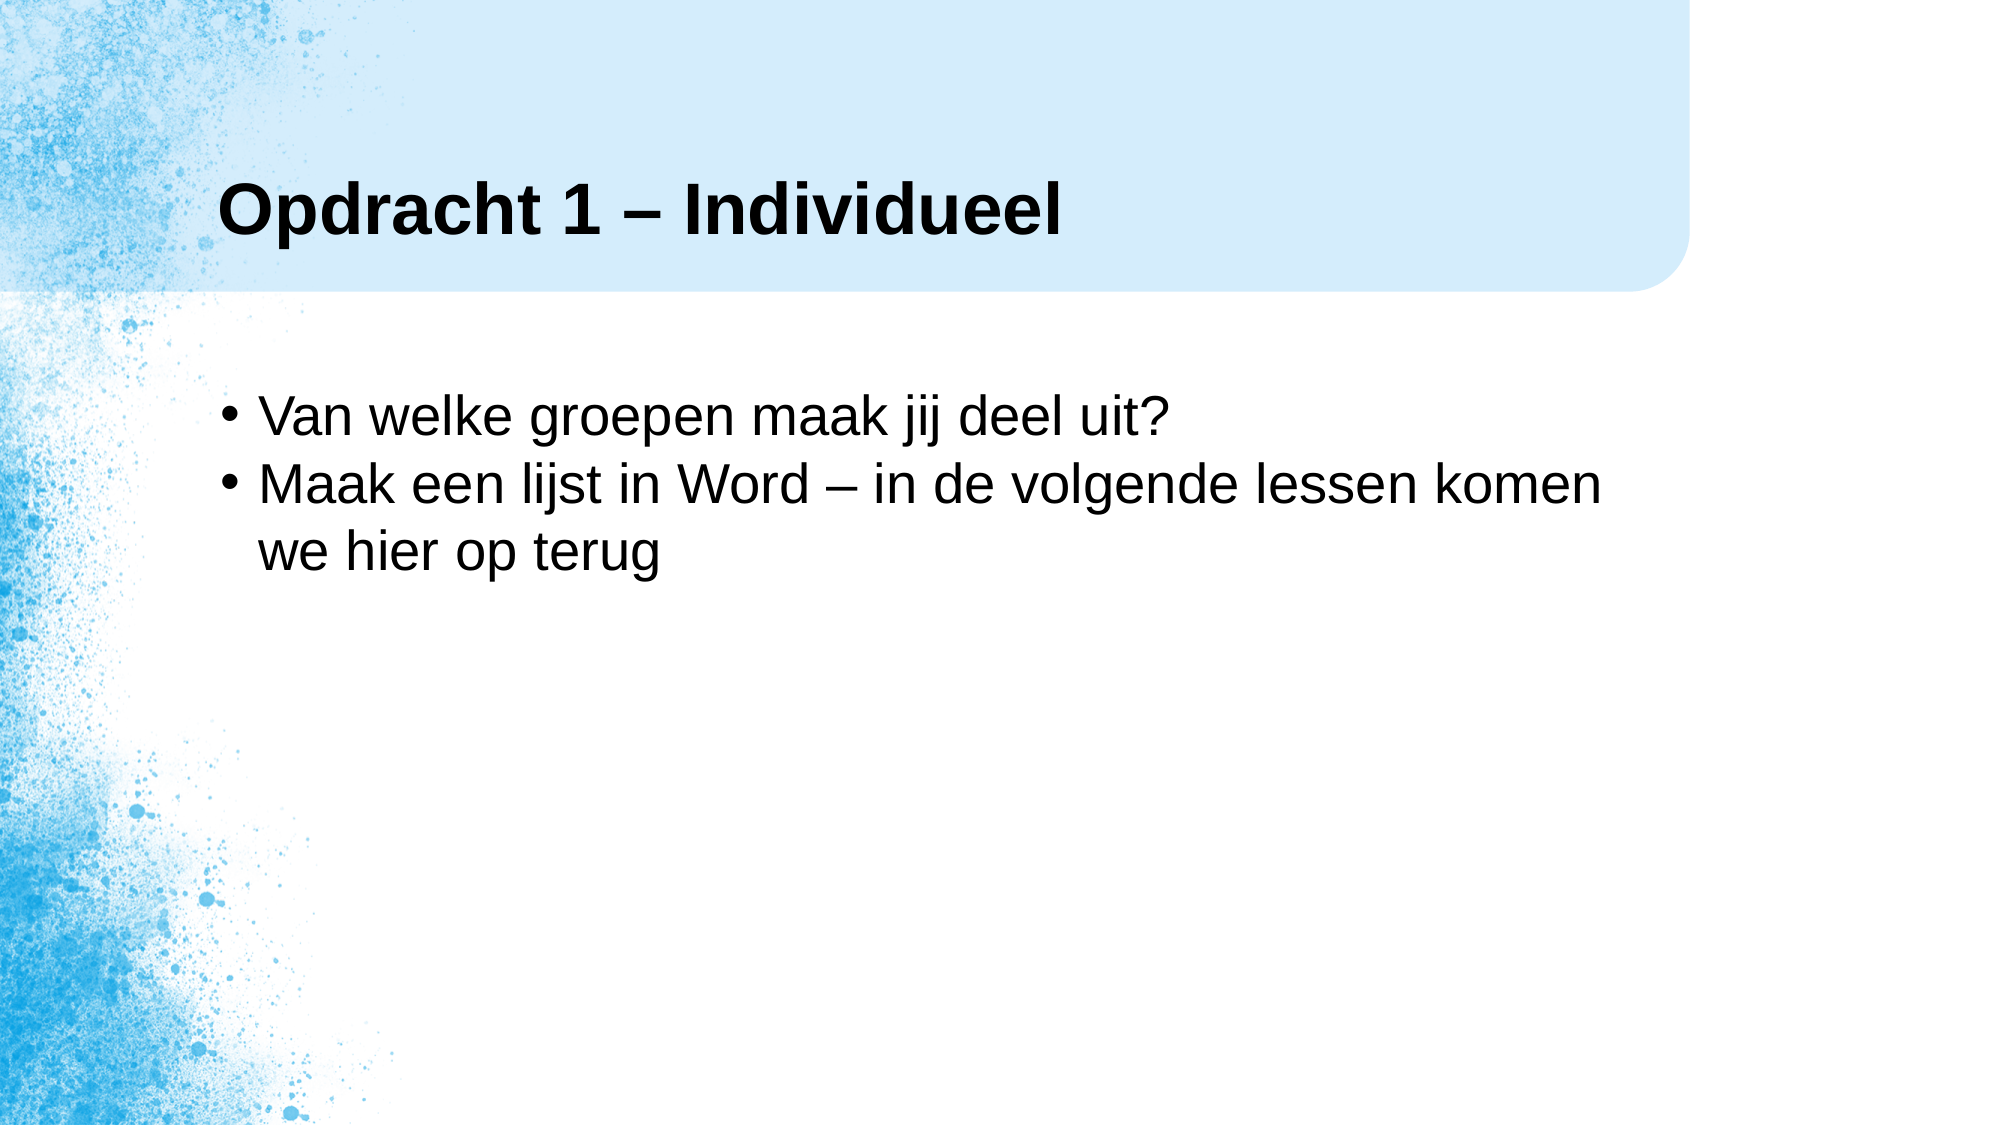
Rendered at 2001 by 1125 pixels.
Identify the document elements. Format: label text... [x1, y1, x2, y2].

picture [0, 0, 415, 1125]
title Opdracht 1 – Individueel [217, 61, 1555, 250]
list Van welke groepen maak jij deel uit? Maak een lijst in Word – in de volgende lessen komen we hier op terug [220, 379, 1667, 935]
